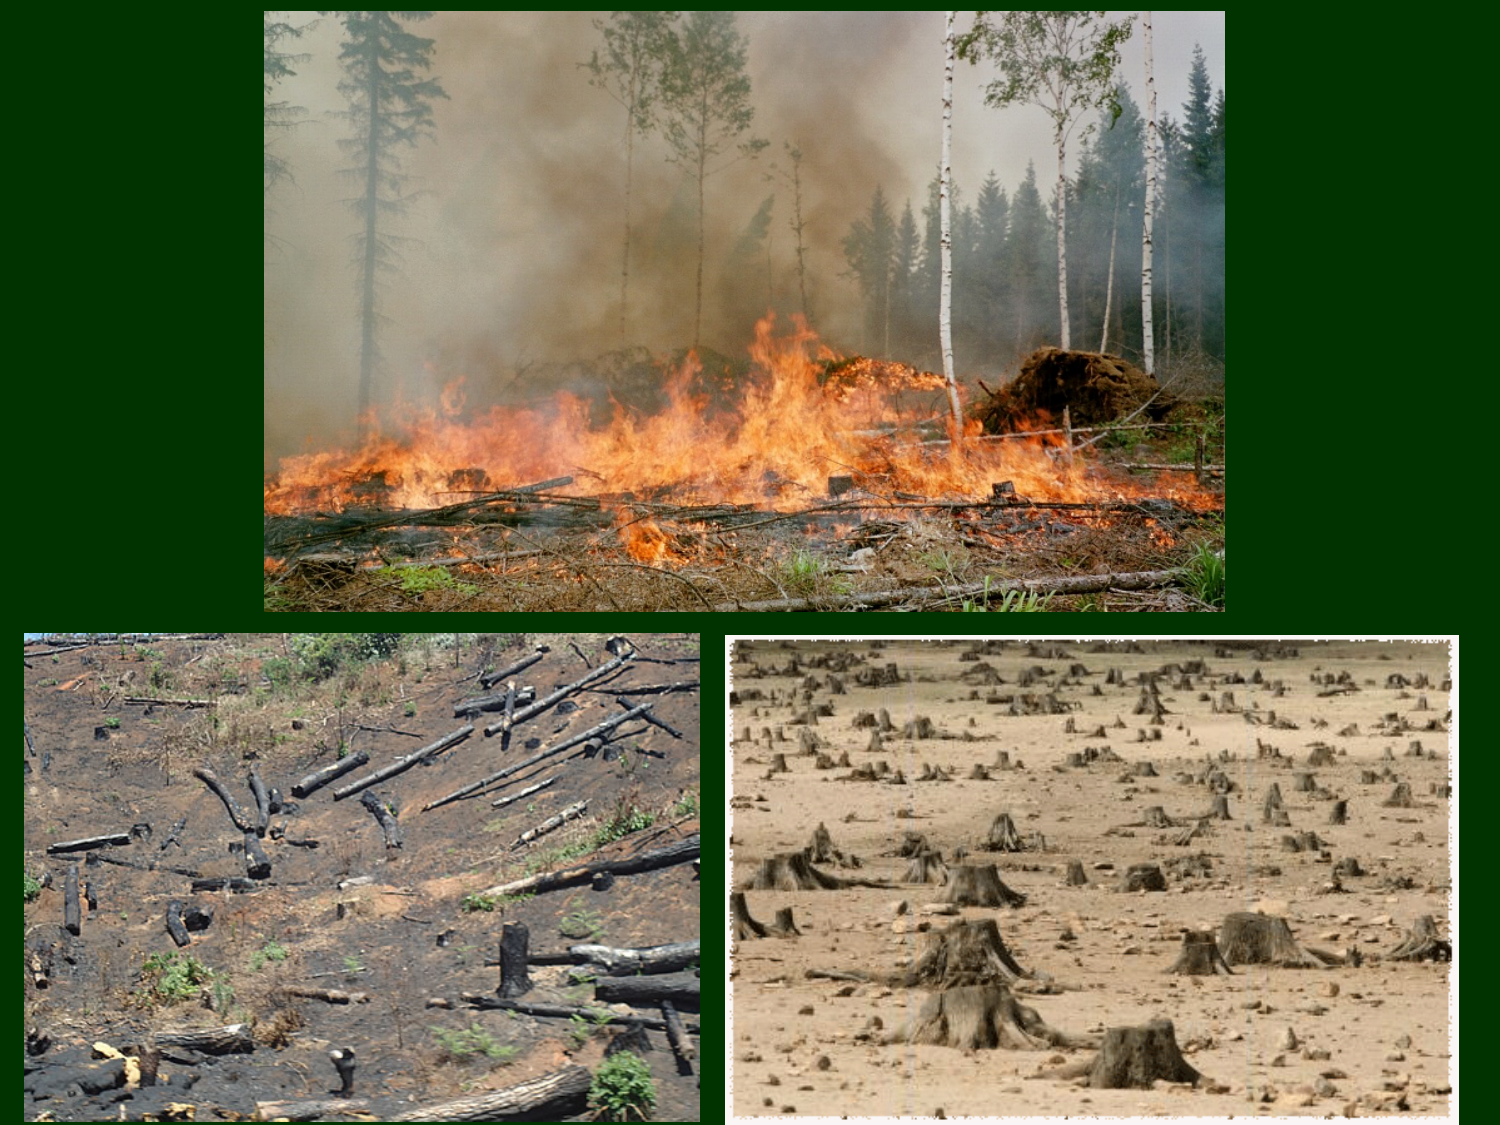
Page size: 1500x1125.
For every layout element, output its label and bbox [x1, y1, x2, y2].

picture [24, 633, 701, 1122]
picture [263, 11, 1226, 613]
picture [724, 635, 1460, 1125]
